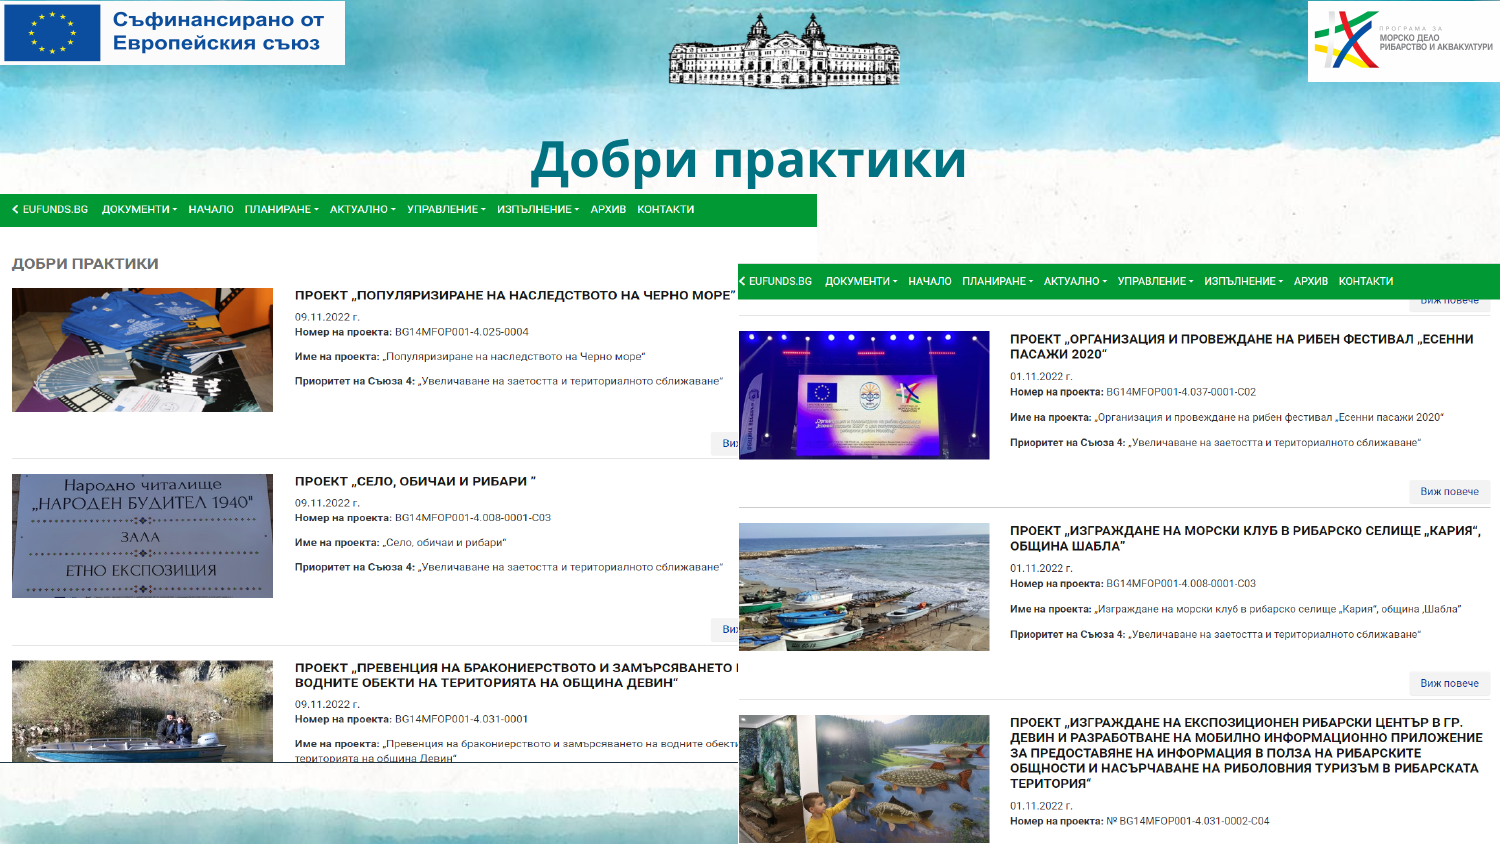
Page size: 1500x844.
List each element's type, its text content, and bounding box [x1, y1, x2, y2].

picture [0, 0, 1500, 844]
list Добри практики [151, 112, 1349, 262]
